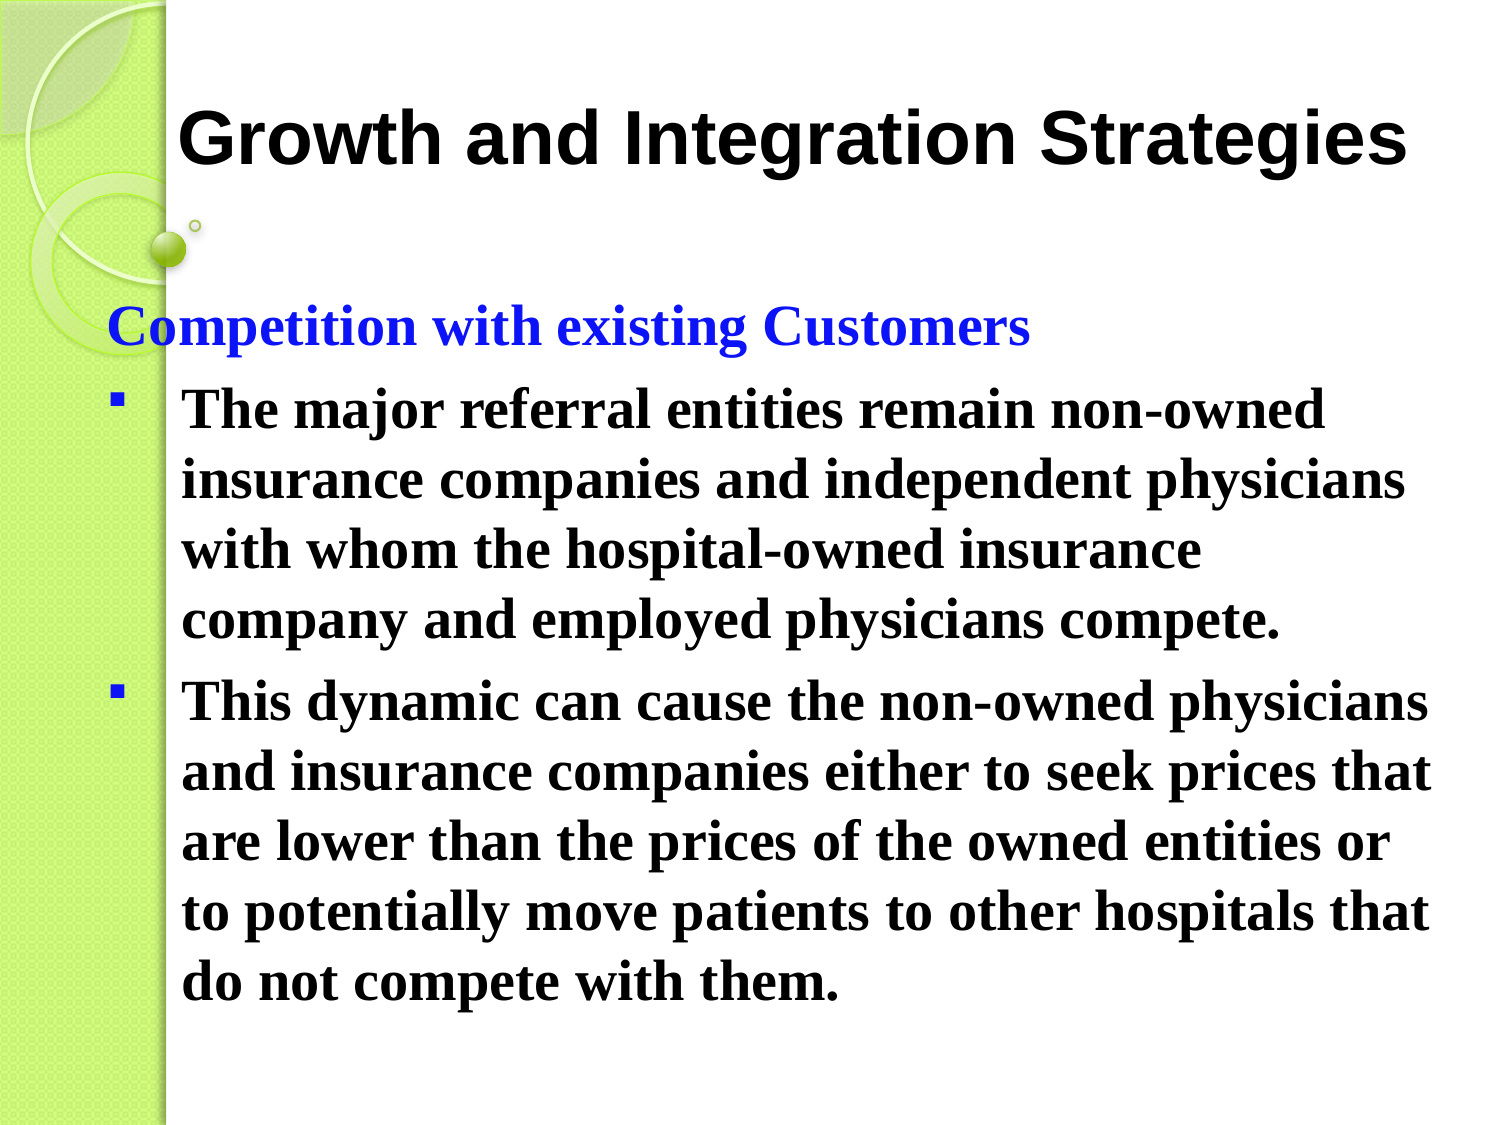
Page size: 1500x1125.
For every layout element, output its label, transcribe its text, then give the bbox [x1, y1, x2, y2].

title Growth and Integration Strategies [162, 59, 1450, 188]
subtitle Competition with existing Customers The major referral entities remain non-owned insurance companies and independent physicians with whom the hospital-owned insurance company and employed physicians compete. This dynamic can cause the non-owned physicians and insurance companies either to seek prices that are lower than the prices of the owned entities or to potentially move patients to other hospitals that do not compete with them. [87, 287, 1450, 1075]
